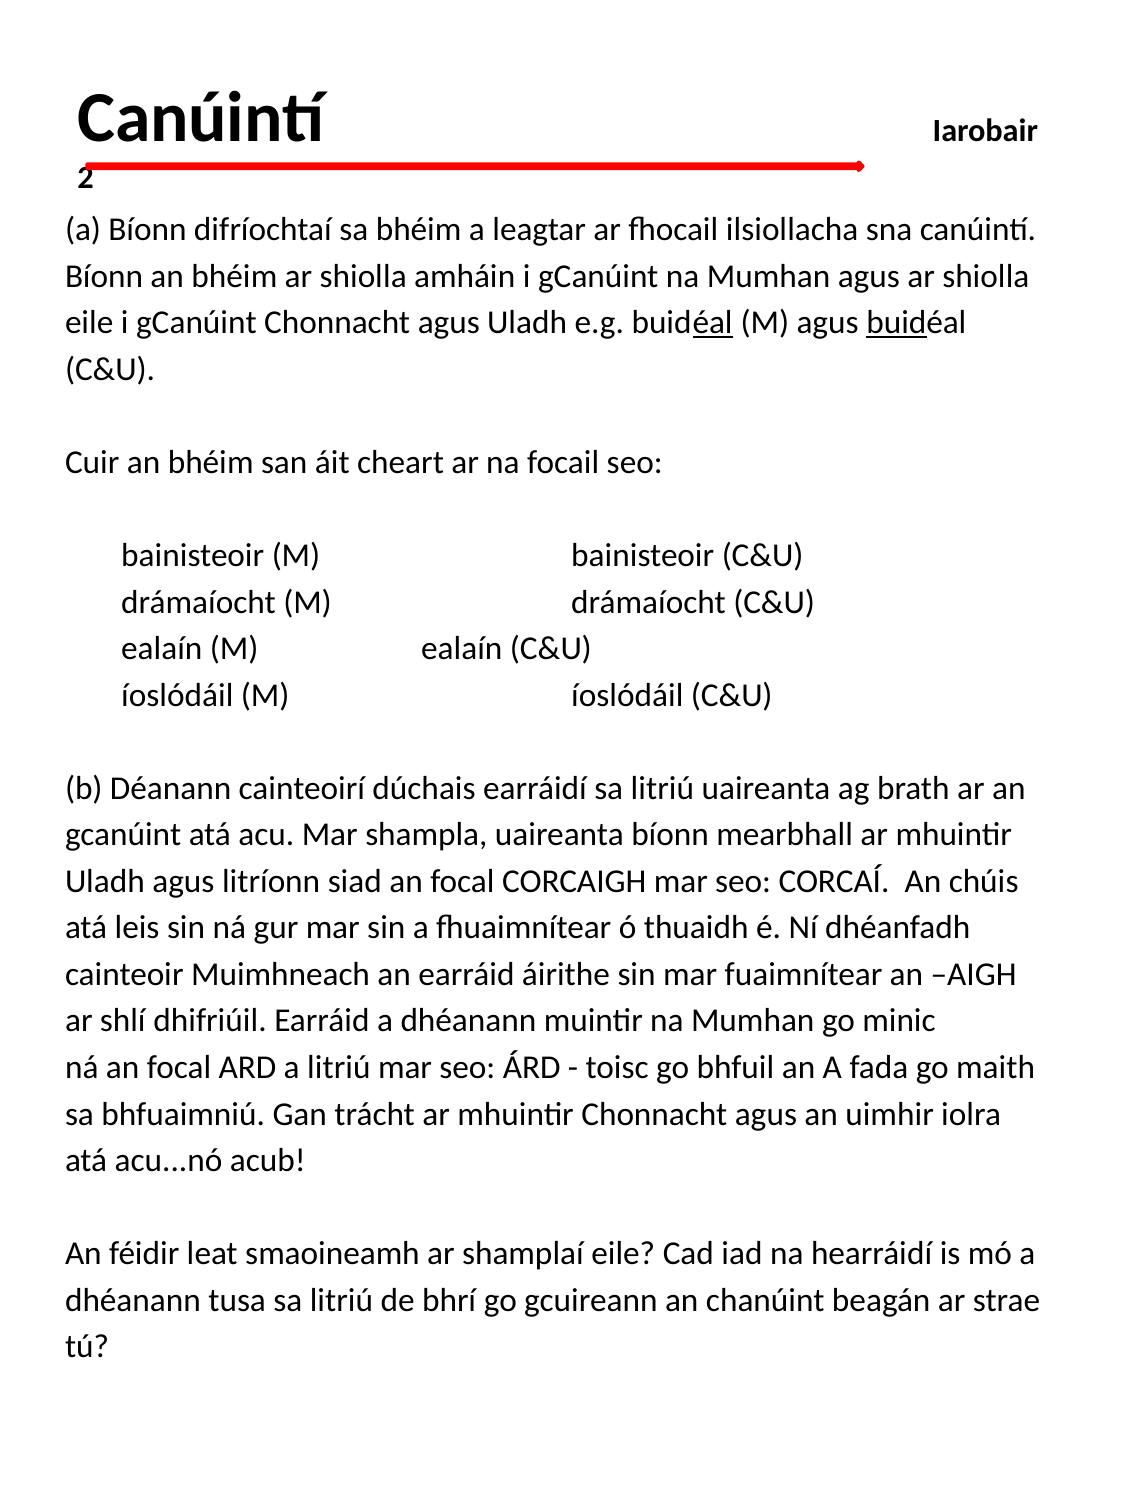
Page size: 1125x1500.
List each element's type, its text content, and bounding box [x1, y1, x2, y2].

list (a) Bíonn difríochtaí sa bhéim a leagtar ar fhocail ilsiollacha sna canúintí. Bíonn an bhéim ar shiolla amháin i gCanúint na Mumhan agus ar shiolla eile i gCanúint Chonnacht agus Uladh e.g. buidéal (M) agus buidéal (C&U). Cuir an bhéim san áit cheart ar na focail seo: bainisteoir (M) bainisteoir (C&U) drámaíocht (M) drámaíocht (C&U) ealaín (M) ealaín (C&U) íoslódáil (M) íoslódáil (C&U) (b) Déanann cainteoirí dúchais earráidí sa litriú uaireanta ag brath ar an gcanúint atá acu. Mar shampla, uaireanta bíonn mearbhall ar mhuintir Uladh agus litríonn siad an focal CORCAIGH mar seo: CORCAÍ. An chúis atá leis sin ná gur mar sin a fhuaimnítear ó thuaidh é. Ní dhéanfadh cainteoir Muimhneach an earráid áirithe sin mar fuaimnítear an –AIGH ar shlí dhifriúil. Earráid a dhéanann muintir na Mumhan go minic ná an focal ARD a litriú mar seo: ÁRD - toisc go bhfuil an A fada go maith sa bhfuaimniú. Gan trácht ar mhuintir Chonnacht agus an uimhir iolra atá acu...nó acub! An féidir leat smaoineamh ar shamplaí eile? Cad iad na hearráidí is mó a dhéanann tusa sa litriú de bhrí go gcuireann an chanúint beagán ar strae tú? [50, 200, 1063, 1500]
text_box [85, 160, 865, 172]
title Canúintí Iarobair 2 [62, 62, 1075, 203]
